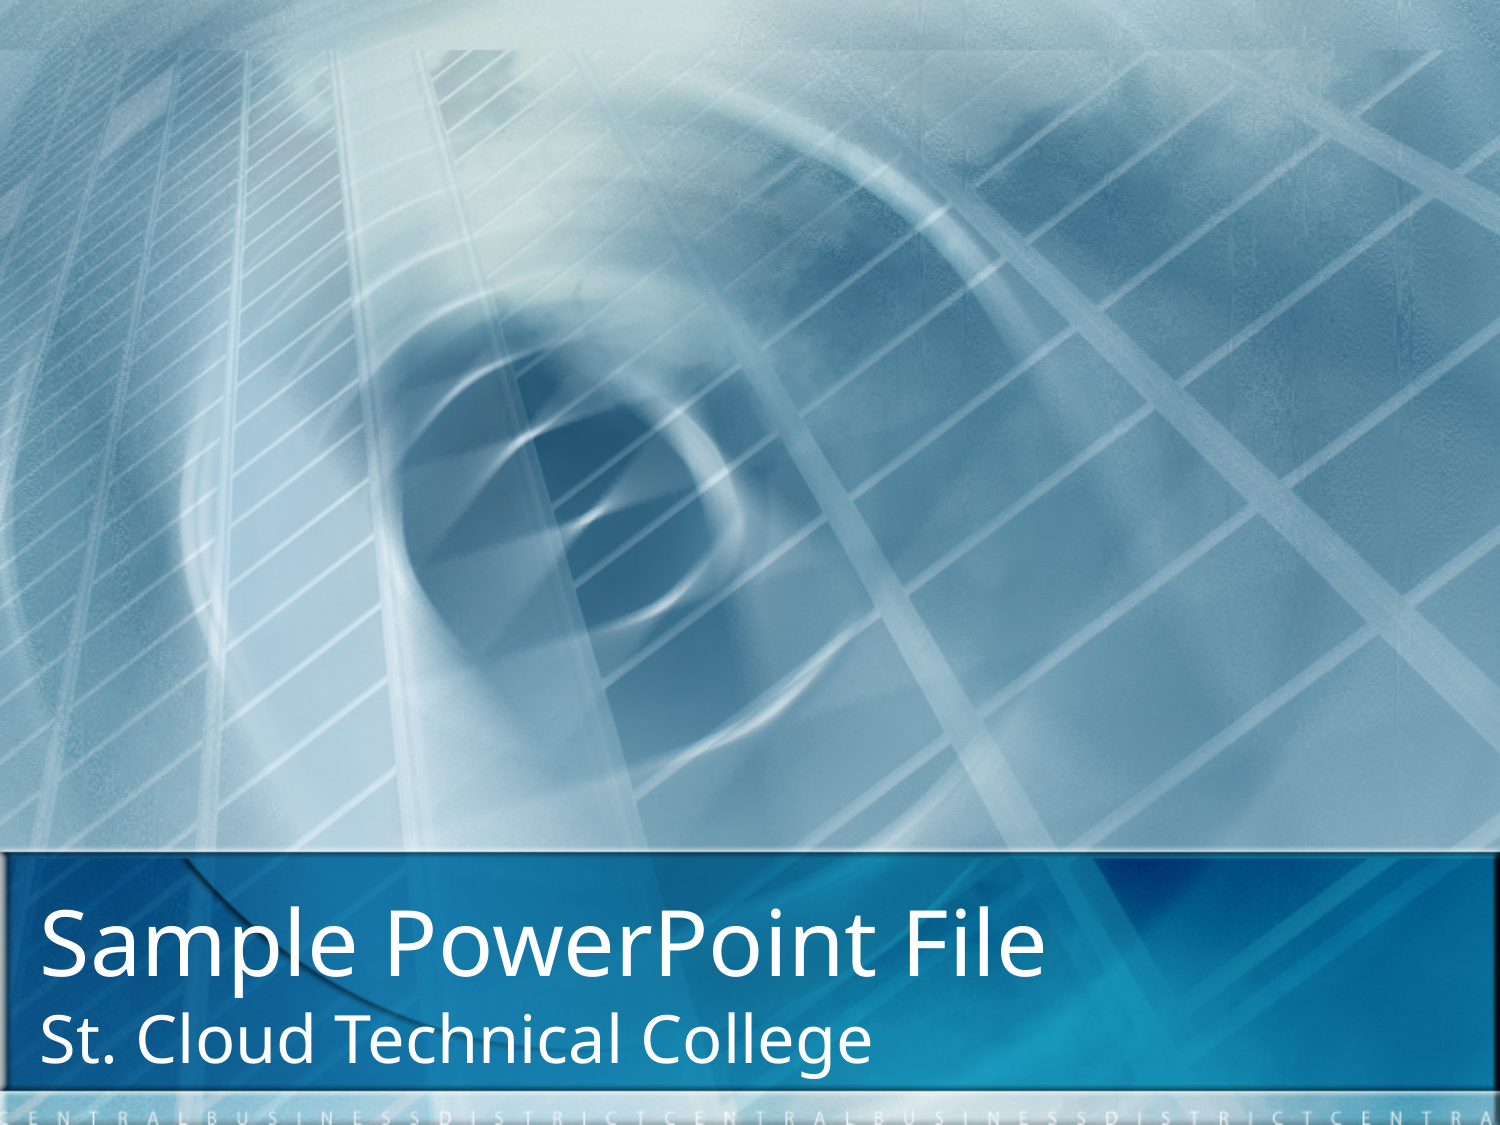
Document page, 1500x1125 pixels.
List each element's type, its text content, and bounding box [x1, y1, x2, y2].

picture [0, 0, 1500, 1125]
title Sample PowerPoint File [24, 851, 1251, 1003]
subtitle St. Cloud Technical College [24, 989, 1076, 1113]
